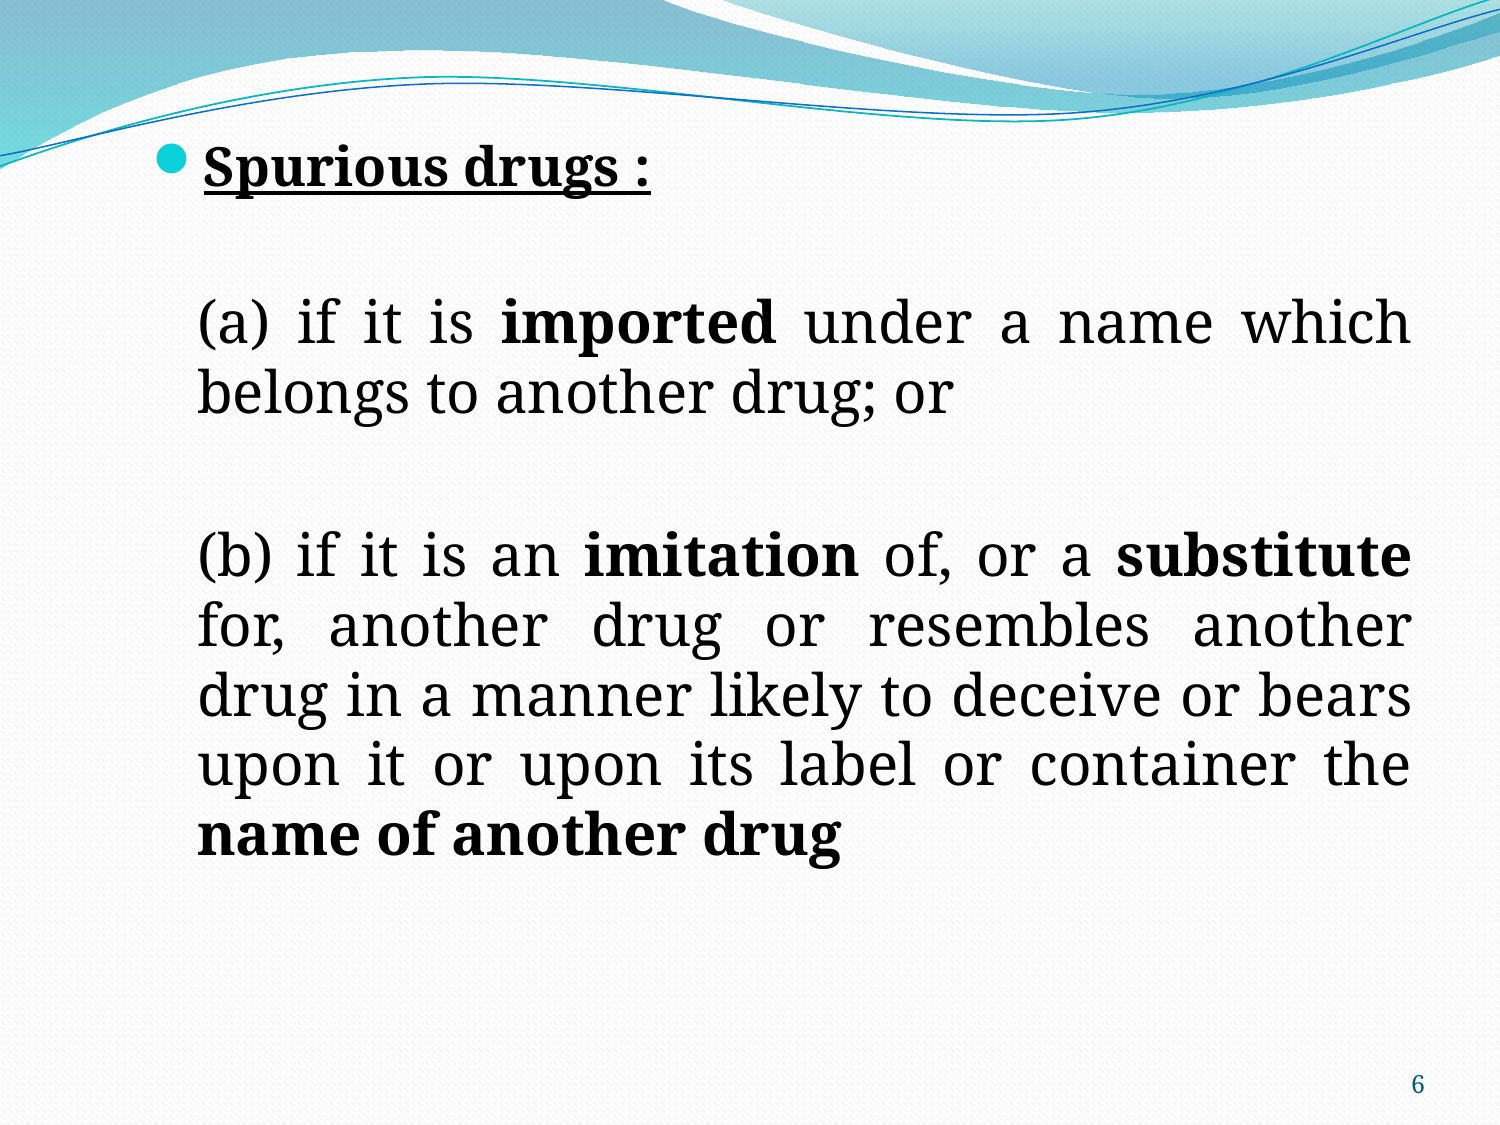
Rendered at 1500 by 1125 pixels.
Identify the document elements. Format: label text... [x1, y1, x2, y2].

list Spurious drugs : (a) if it is imported under a name which belongs to another drug; or (b) if it is an imitation of, or a substitute for, another drug or resembles another drug in a manner likely to deceive or bears upon it or upon its label or container the name of another drug [137, 125, 1428, 1088]
slide_number 6 [1299, 1042, 1425, 1103]
